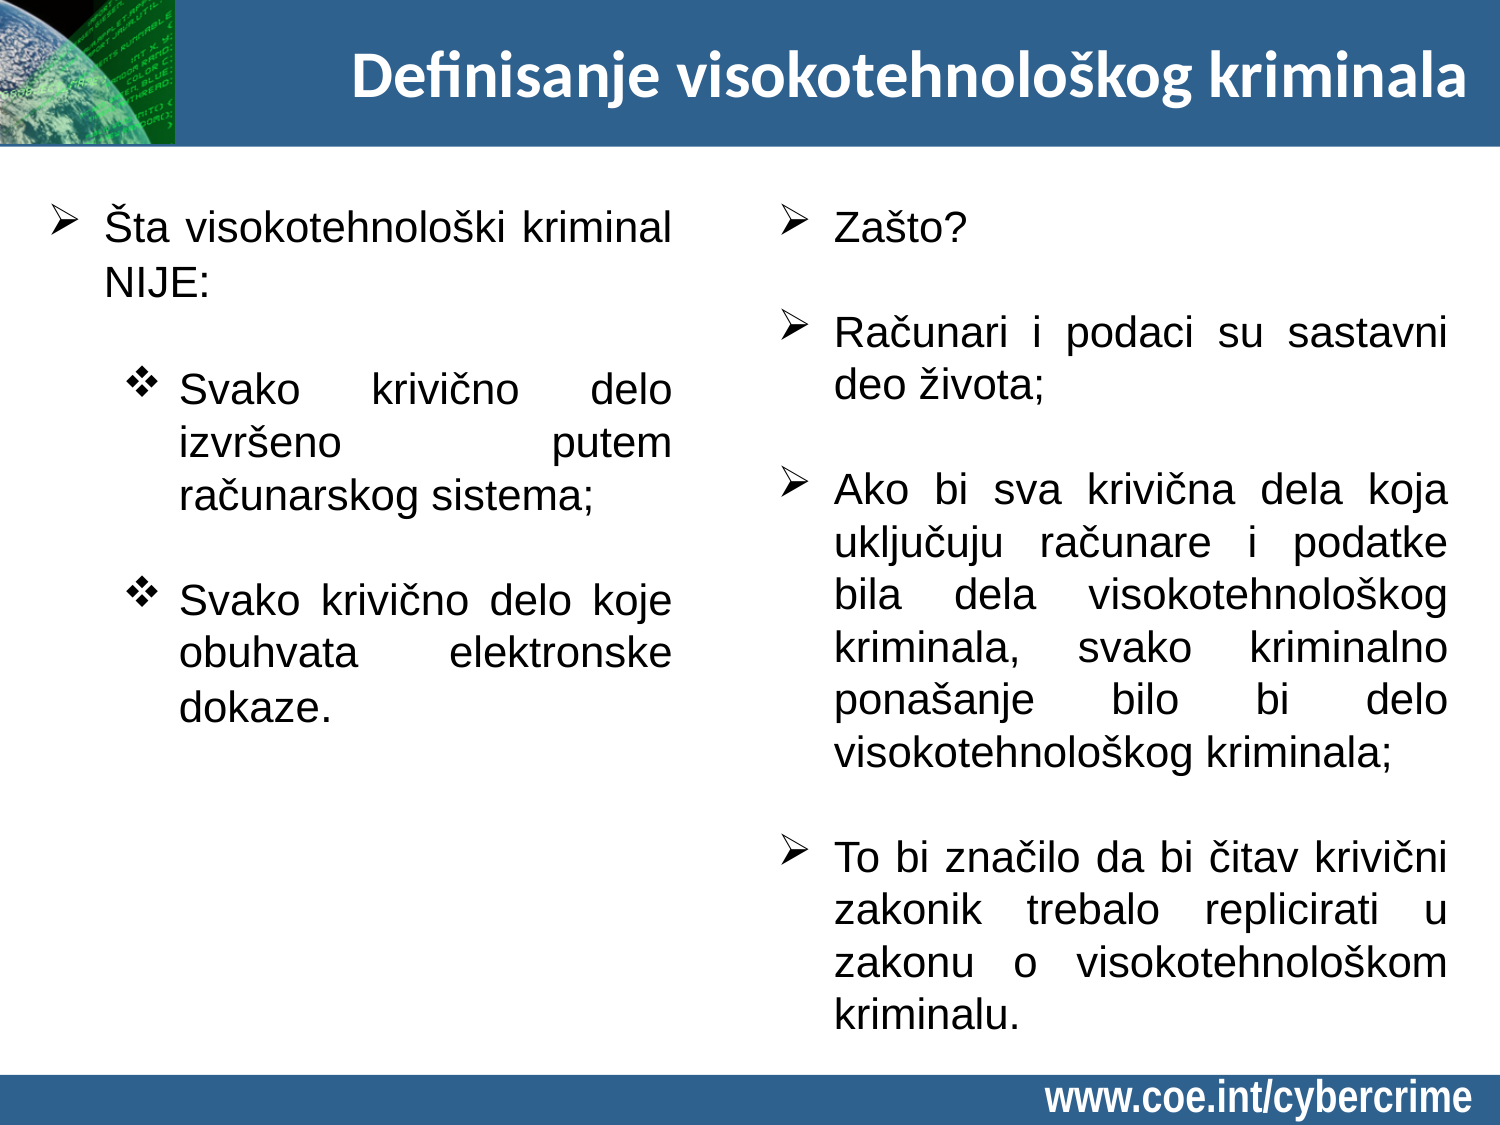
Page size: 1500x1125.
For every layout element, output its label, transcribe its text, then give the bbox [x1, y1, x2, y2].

text_box Šta visokotehnološki kriminal NIJE: Svako krivično delo izvršeno putem računarskog sistema; Svako krivično delo koje obuhvata elektronske dokaze. [32, 191, 687, 794]
text_box Zašto? Računari i podaci su sastavni deo života; Ako bi sva krivična dela koja uključuju računare i podatke bila dela visokotehnološkog kriminala, svako kriminalno ponašanje bilo bi delo visokotehnološkog kriminala; To bi značilo da bi čitav krivični zakonik trebalo replicirati u zakonu o visokotehnološkom kriminalu. [687, 191, 1464, 1047]
text_box [0, 1073, 1030, 1125]
picture [0, 0, 175, 144]
text_box www.coe.int/cybercrime [1030, 1059, 1500, 1125]
text_box Definisanje visokotehnološkog kriminala [177, 0, 1500, 149]
